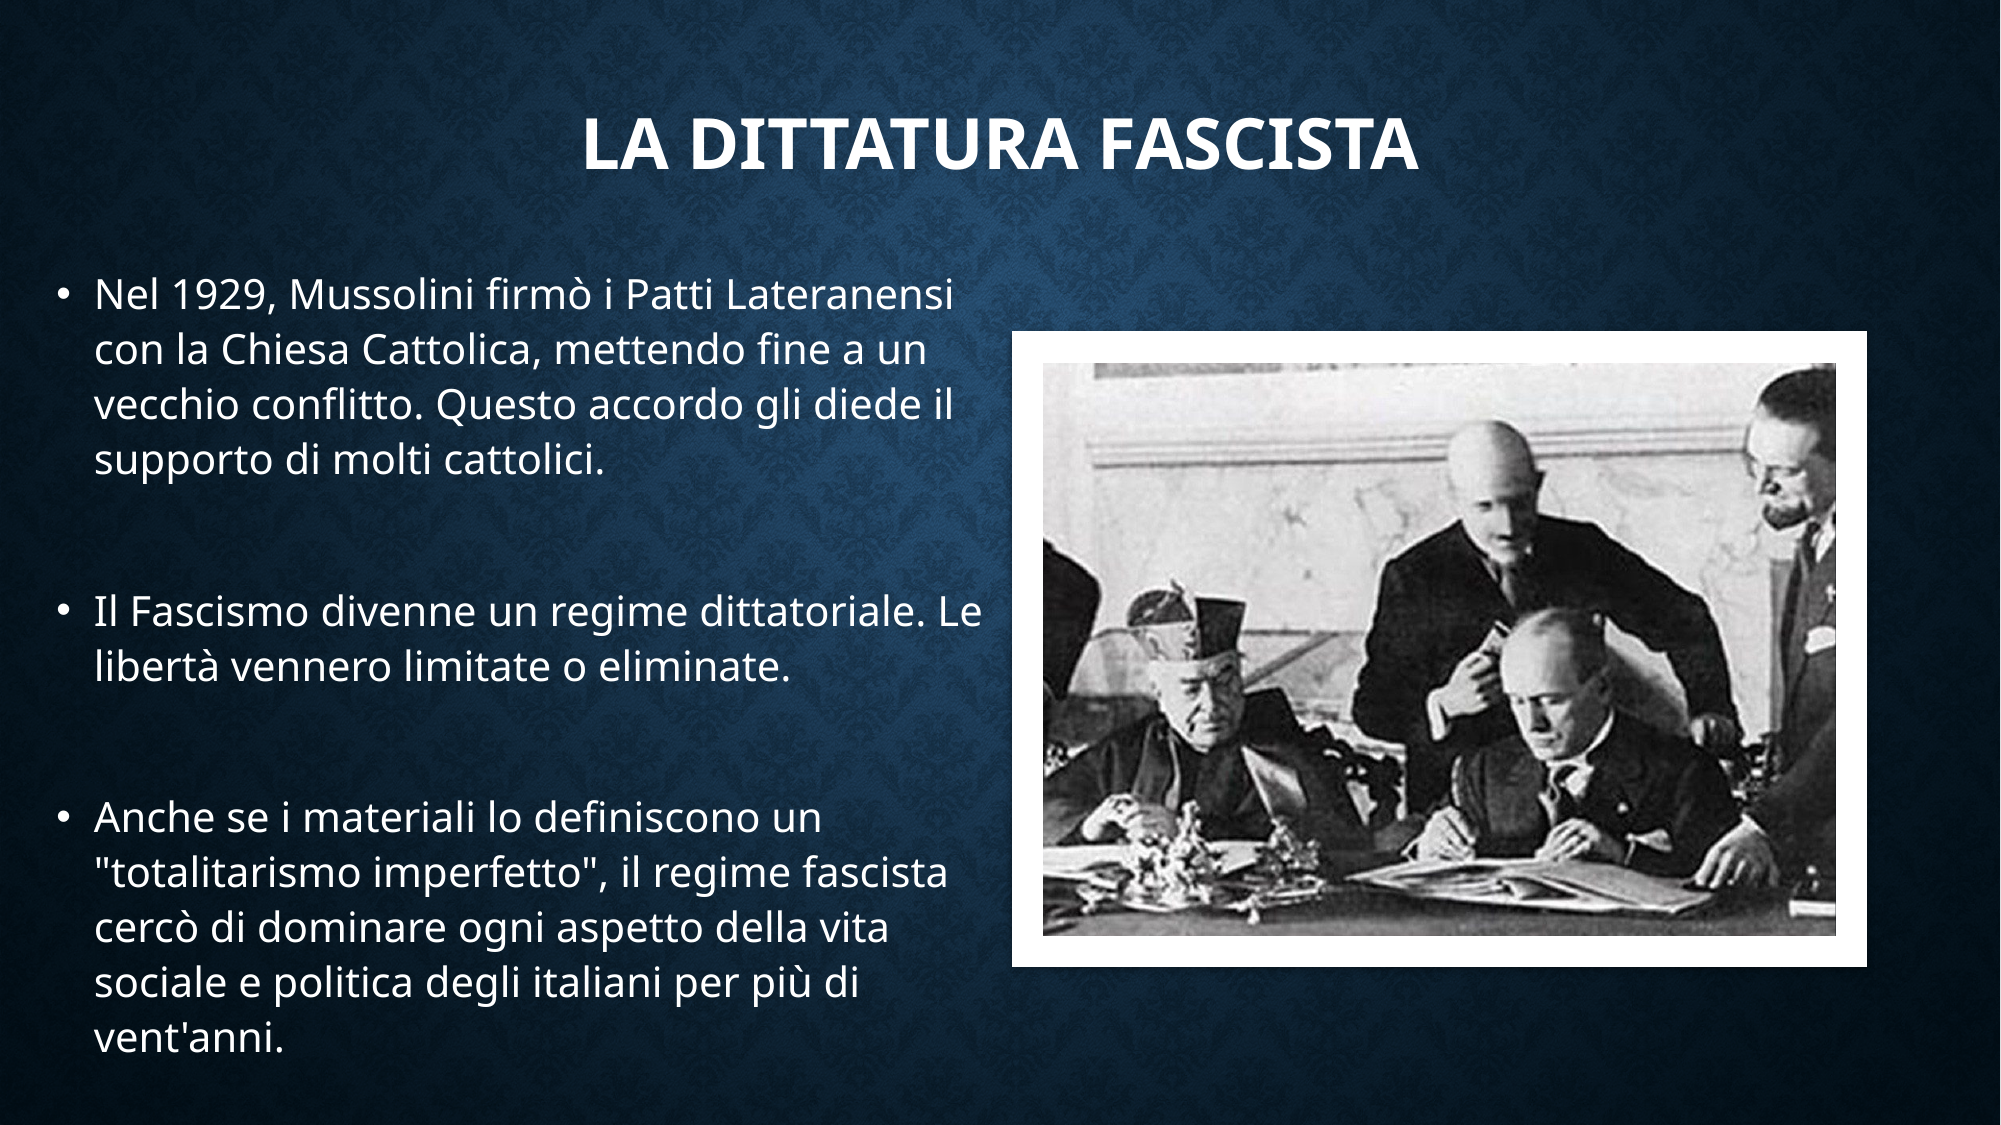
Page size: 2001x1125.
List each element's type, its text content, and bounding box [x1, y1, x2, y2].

picture [1042, 362, 1837, 937]
title La Dittatura Fascista [150, 37, 1850, 256]
list Nel 1929, Mussolini firmò i Patti Lateranensi con la Chiesa Cattolica, mettendo fine a un vecchio conflitto. Questo accordo gli diede il supporto di molti cattolici. Il Fascismo divenne un regime dittatoriale. Le libertà vennero limitate o eliminate. Anche se i materiali lo definiscono un "totalitarismo imperfetto", il regime fascista cercò di dominare ogni aspetto della vita sociale e politica degli italiani per più di vent'anni. [41, 255, 1000, 950]
